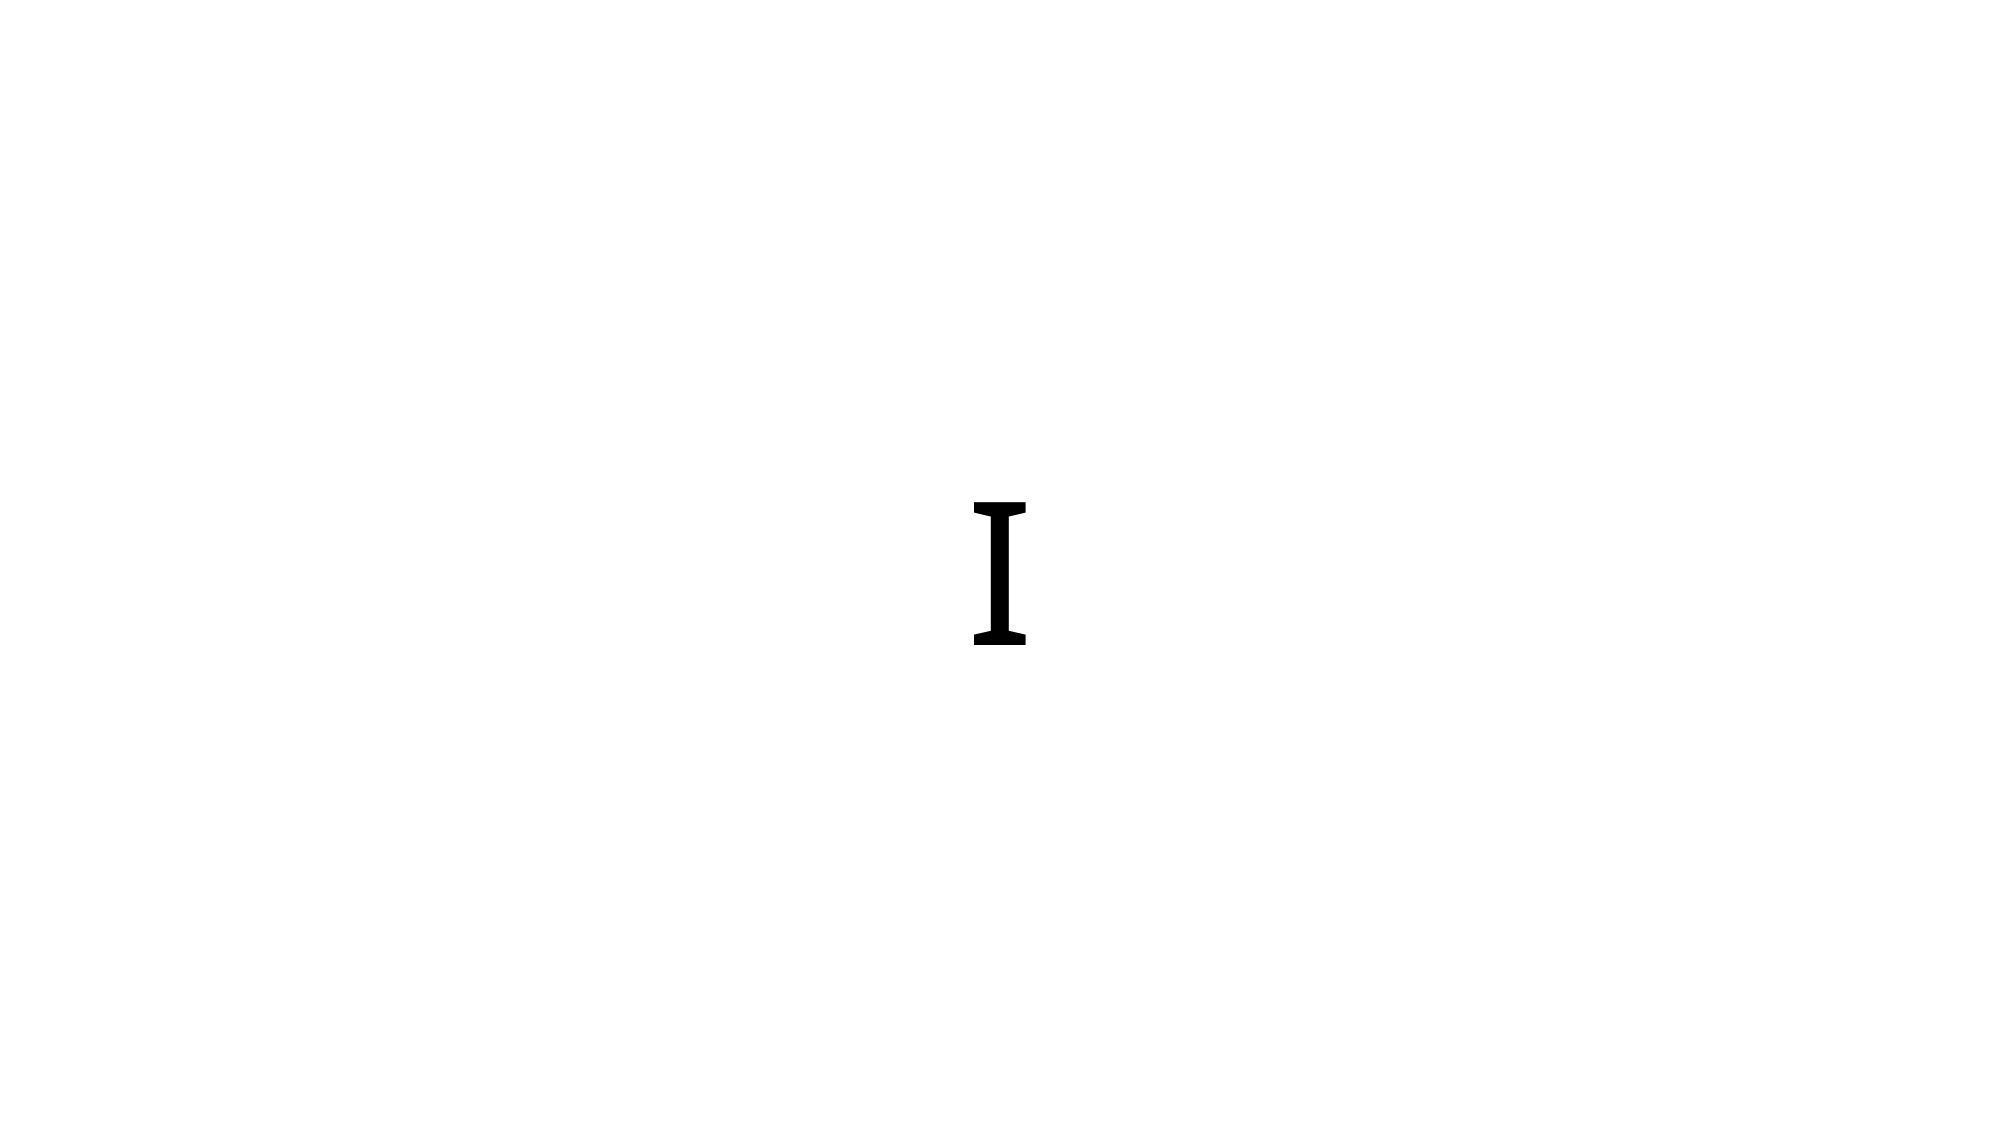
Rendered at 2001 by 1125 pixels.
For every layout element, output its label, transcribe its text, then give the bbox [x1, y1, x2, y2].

title I [137, 59, 1863, 1103]
